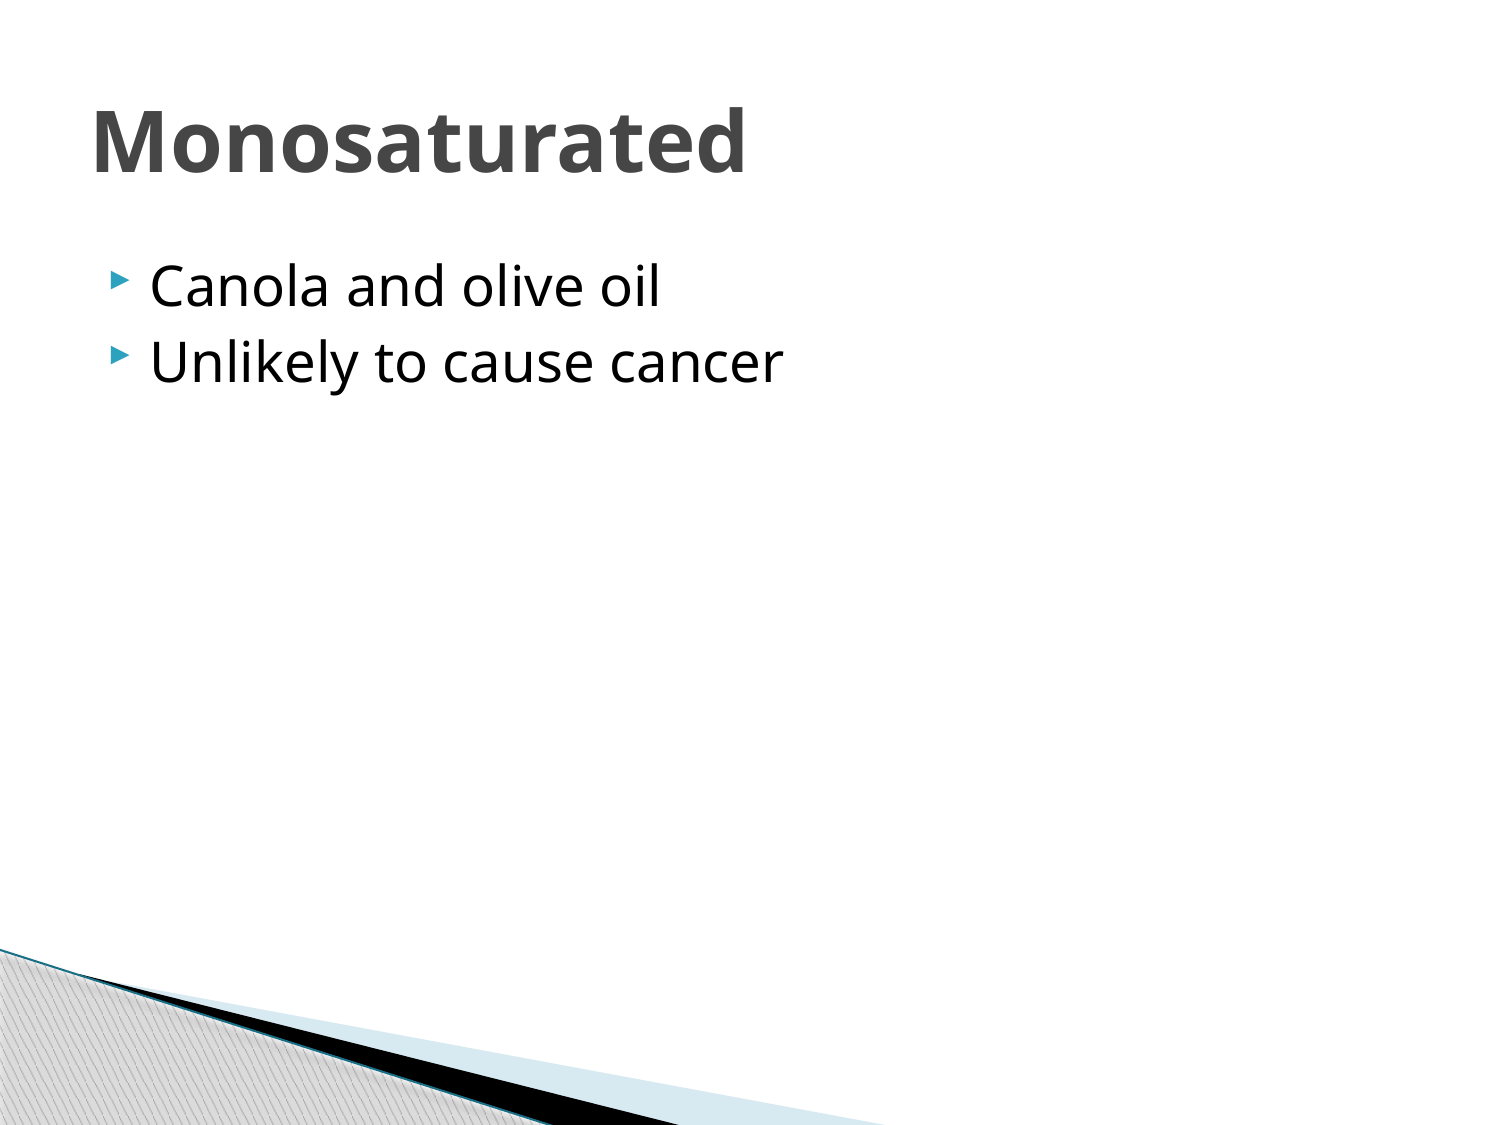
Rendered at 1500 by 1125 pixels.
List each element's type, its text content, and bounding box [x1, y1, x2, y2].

title Monosaturated [75, 45, 1425, 233]
list Canola and olive oil Unlikely to cause cancer [75, 243, 1425, 986]
